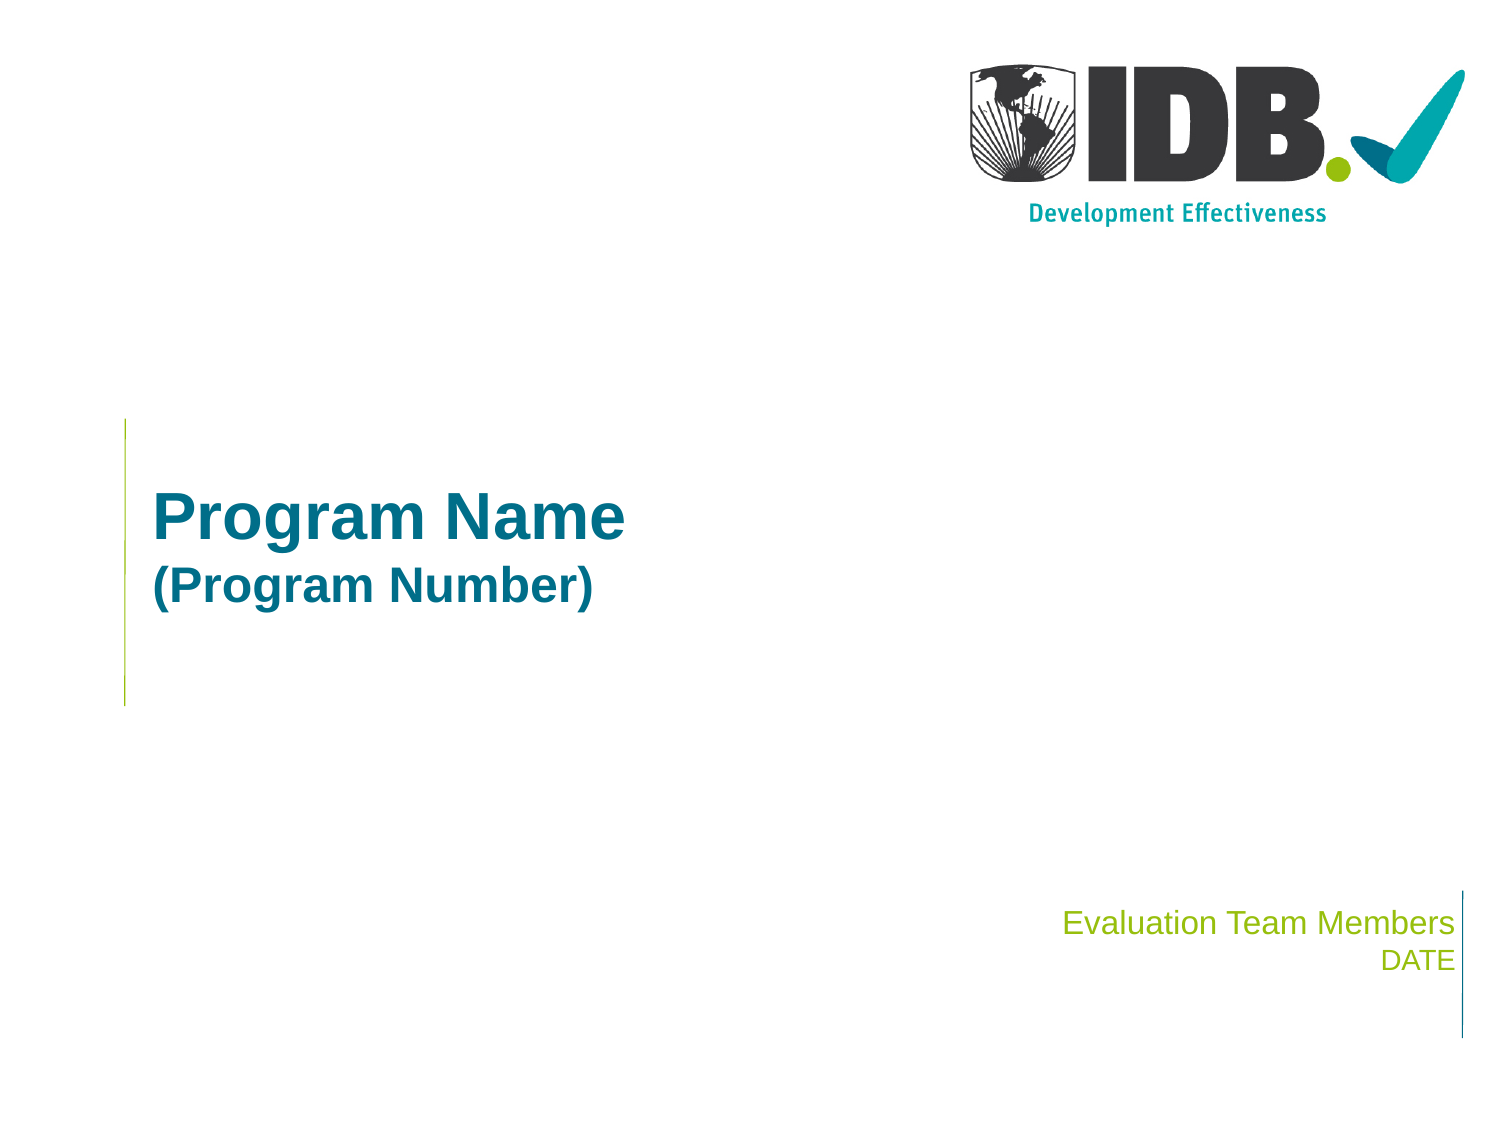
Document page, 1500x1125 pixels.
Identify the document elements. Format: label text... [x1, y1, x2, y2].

title Program Name (Program Number) [137, 458, 1463, 707]
picture [970, 49, 1475, 238]
text_box Evaluation Team Members DATE [382, 893, 1471, 984]
